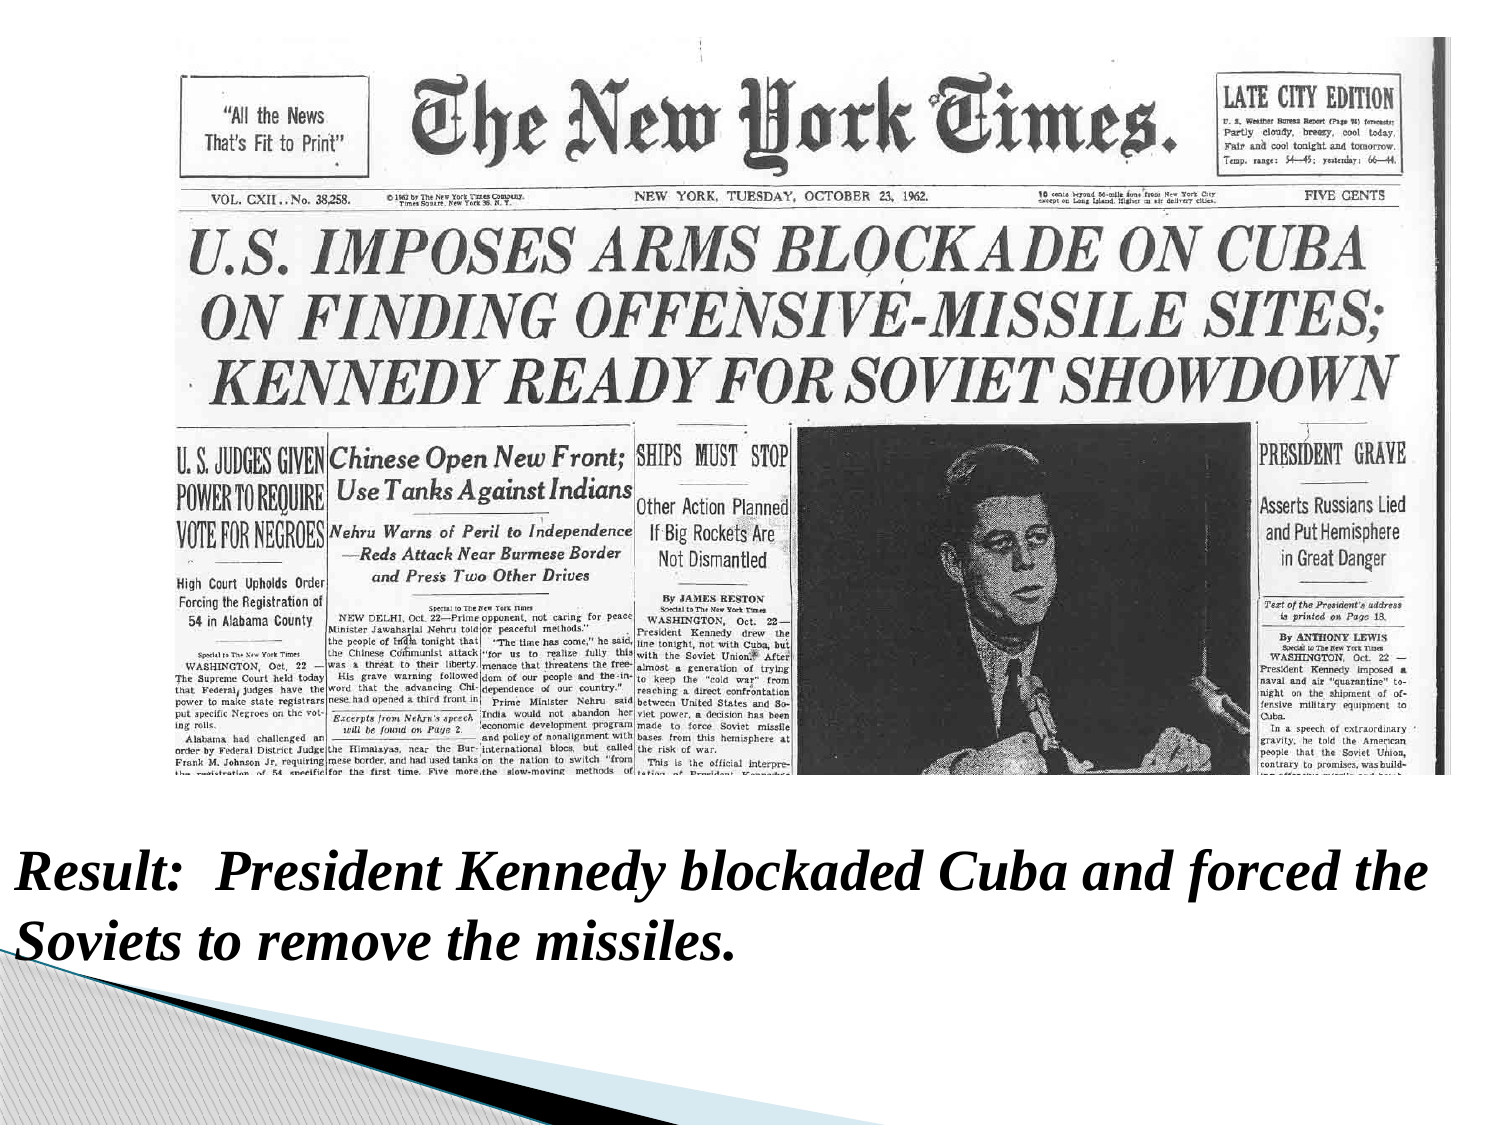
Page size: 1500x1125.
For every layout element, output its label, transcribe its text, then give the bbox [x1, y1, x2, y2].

text_box Result: President Kennedy blockaded Cuba and forced the Soviets to remove the missiles. [0, 824, 1500, 980]
picture [174, 37, 1452, 776]
